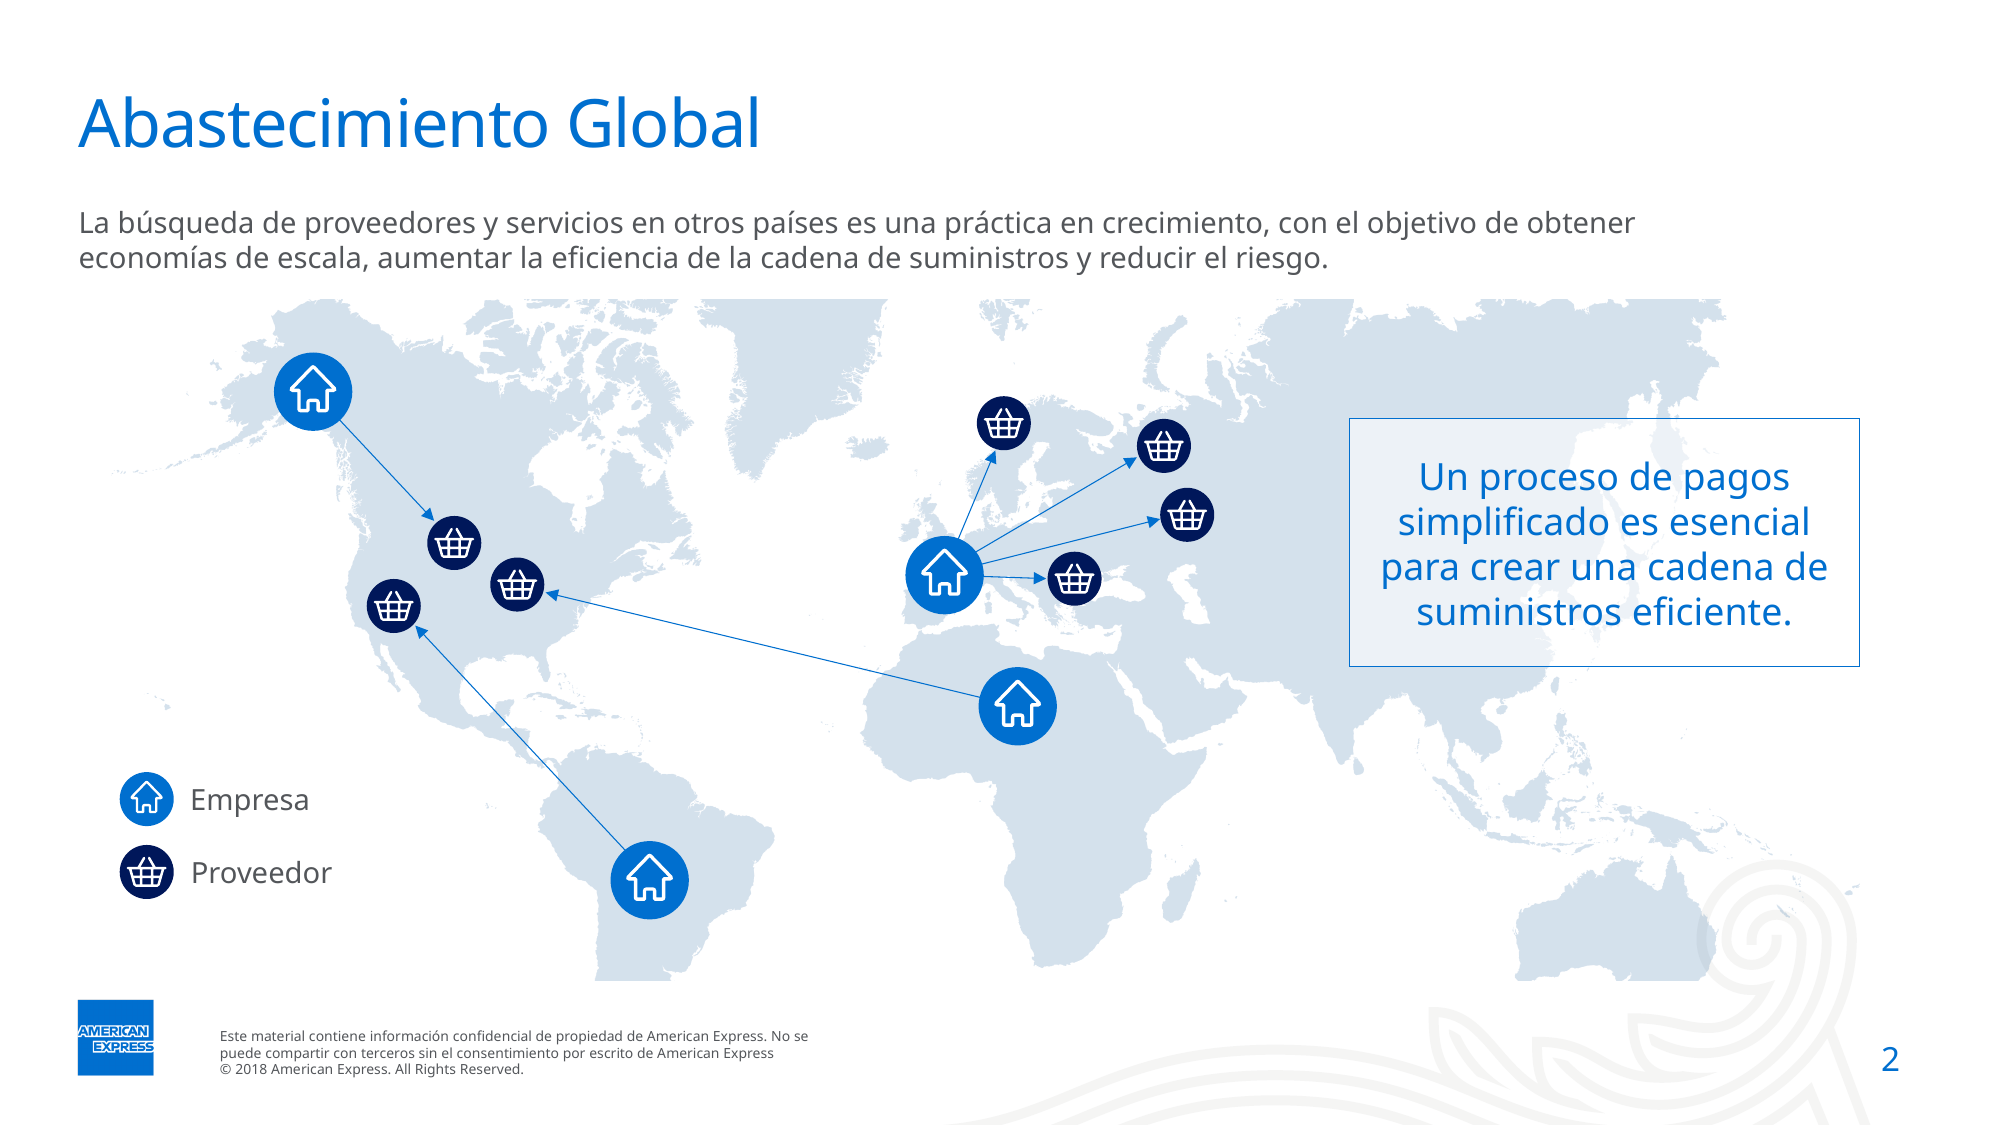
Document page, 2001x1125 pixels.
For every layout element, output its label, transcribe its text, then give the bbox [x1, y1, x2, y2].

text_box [944, 518, 1161, 574]
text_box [366, 578, 421, 633]
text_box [944, 457, 1137, 518]
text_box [427, 515, 482, 570]
slide_number 2 [1800, 1033, 1900, 1084]
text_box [944, 450, 996, 457]
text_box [1136, 418, 1191, 473]
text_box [905, 535, 984, 615]
picture [85, 296, 1882, 981]
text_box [978, 667, 1057, 746]
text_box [610, 841, 689, 920]
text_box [1047, 574, 1102, 606]
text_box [976, 396, 1031, 451]
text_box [1160, 487, 1215, 542]
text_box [273, 352, 353, 431]
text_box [415, 625, 650, 877]
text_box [984, 575, 1047, 579]
title Abastecimiento Global [78, 90, 1879, 278]
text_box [119, 772, 389, 827]
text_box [490, 557, 545, 612]
text_box La búsqueda de proveedores y servicios en otros países es una práctica en crecimiento, con el objetivo de obtener economías de escala, aumentar la eficiencia de la cadena de suministros y reducir el riesgo. [78, 204, 1725, 275]
picture [65, 987, 166, 1088]
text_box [119, 844, 389, 899]
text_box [545, 592, 1017, 707]
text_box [313, 391, 435, 521]
